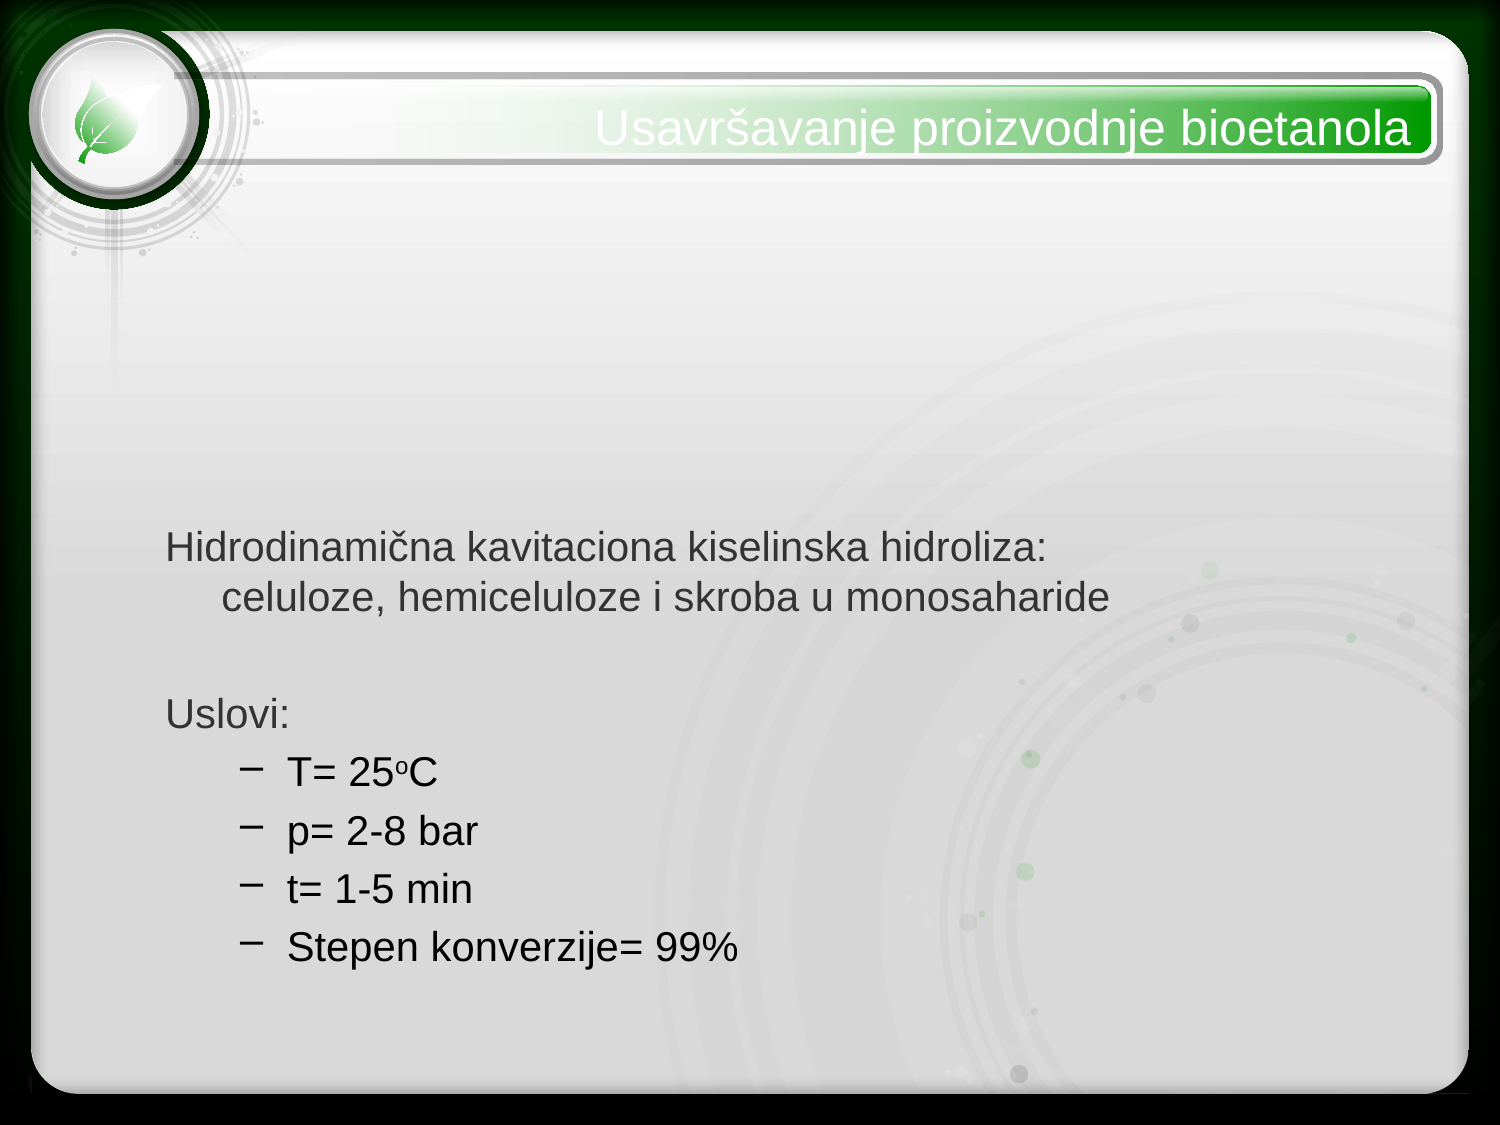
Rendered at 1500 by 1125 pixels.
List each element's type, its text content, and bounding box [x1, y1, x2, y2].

title Usavršavanje proizvodnje bioetanola [579, 87, 1476, 164]
list Hidrodinamična kavitaciona kiselinska hidroliza: celuloze, hemiceluloze i skroba u monosaharide Uslovi: T= 25oC p= 2-8 bar t= 1-5 min Stepen konverzije= 99% [149, 512, 1201, 1038]
